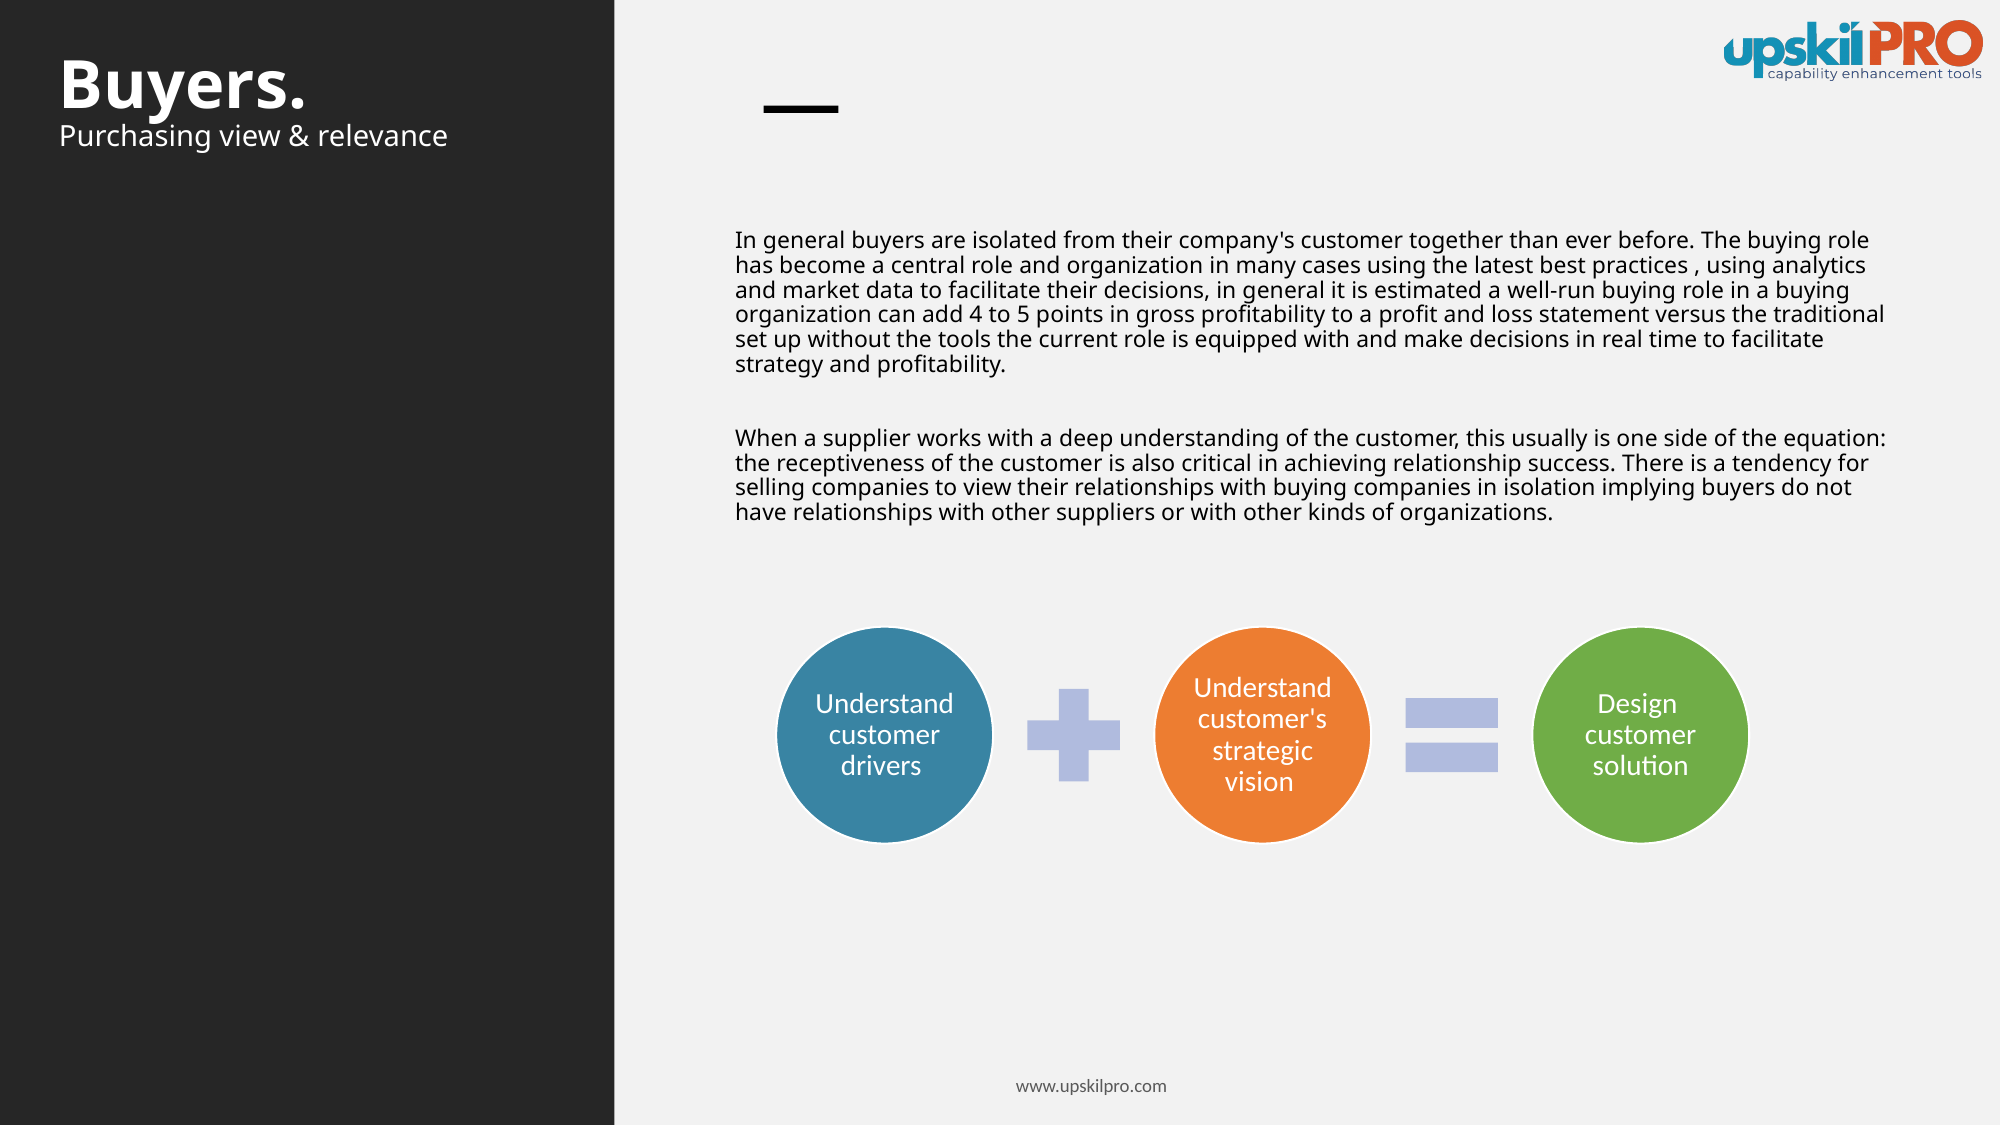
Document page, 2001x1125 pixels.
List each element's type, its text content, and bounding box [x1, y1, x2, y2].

picture [1724, 20, 1983, 81]
text_box [615, 0, 2000, 1125]
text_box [648, 626, 1877, 844]
text_box Buyers. Purchasing view & relevance [44, 34, 614, 161]
footer www.upskilpro.com [955, 1059, 1228, 1112]
text_box [0, 0, 615, 1125]
text_box [762, 104, 839, 114]
text_box In general buyers are isolated from their company's customer together than ever before. The buying role has become a central role and organization in many cases using the latest best practices , using analytics and market data to facilitate their decisions, in general it is estimated a well-run buying role in a buying organization can add 4 to 5 points in gross profitability to a profit and loss statement versus the traditional set up without the tools the current role is equipped with and make decisions in real time to facilitate strategy and profitability. When a supplier works with a deep understanding of the customer, this usually is one side of the equation: the receptiveness of the customer is also critical in achieving relationship success. There is a tendency for selling companies to view their relationships with buying companies in isolation implying buyers do not have relationships with other suppliers or with other kinds of organizations. [719, 221, 1915, 563]
